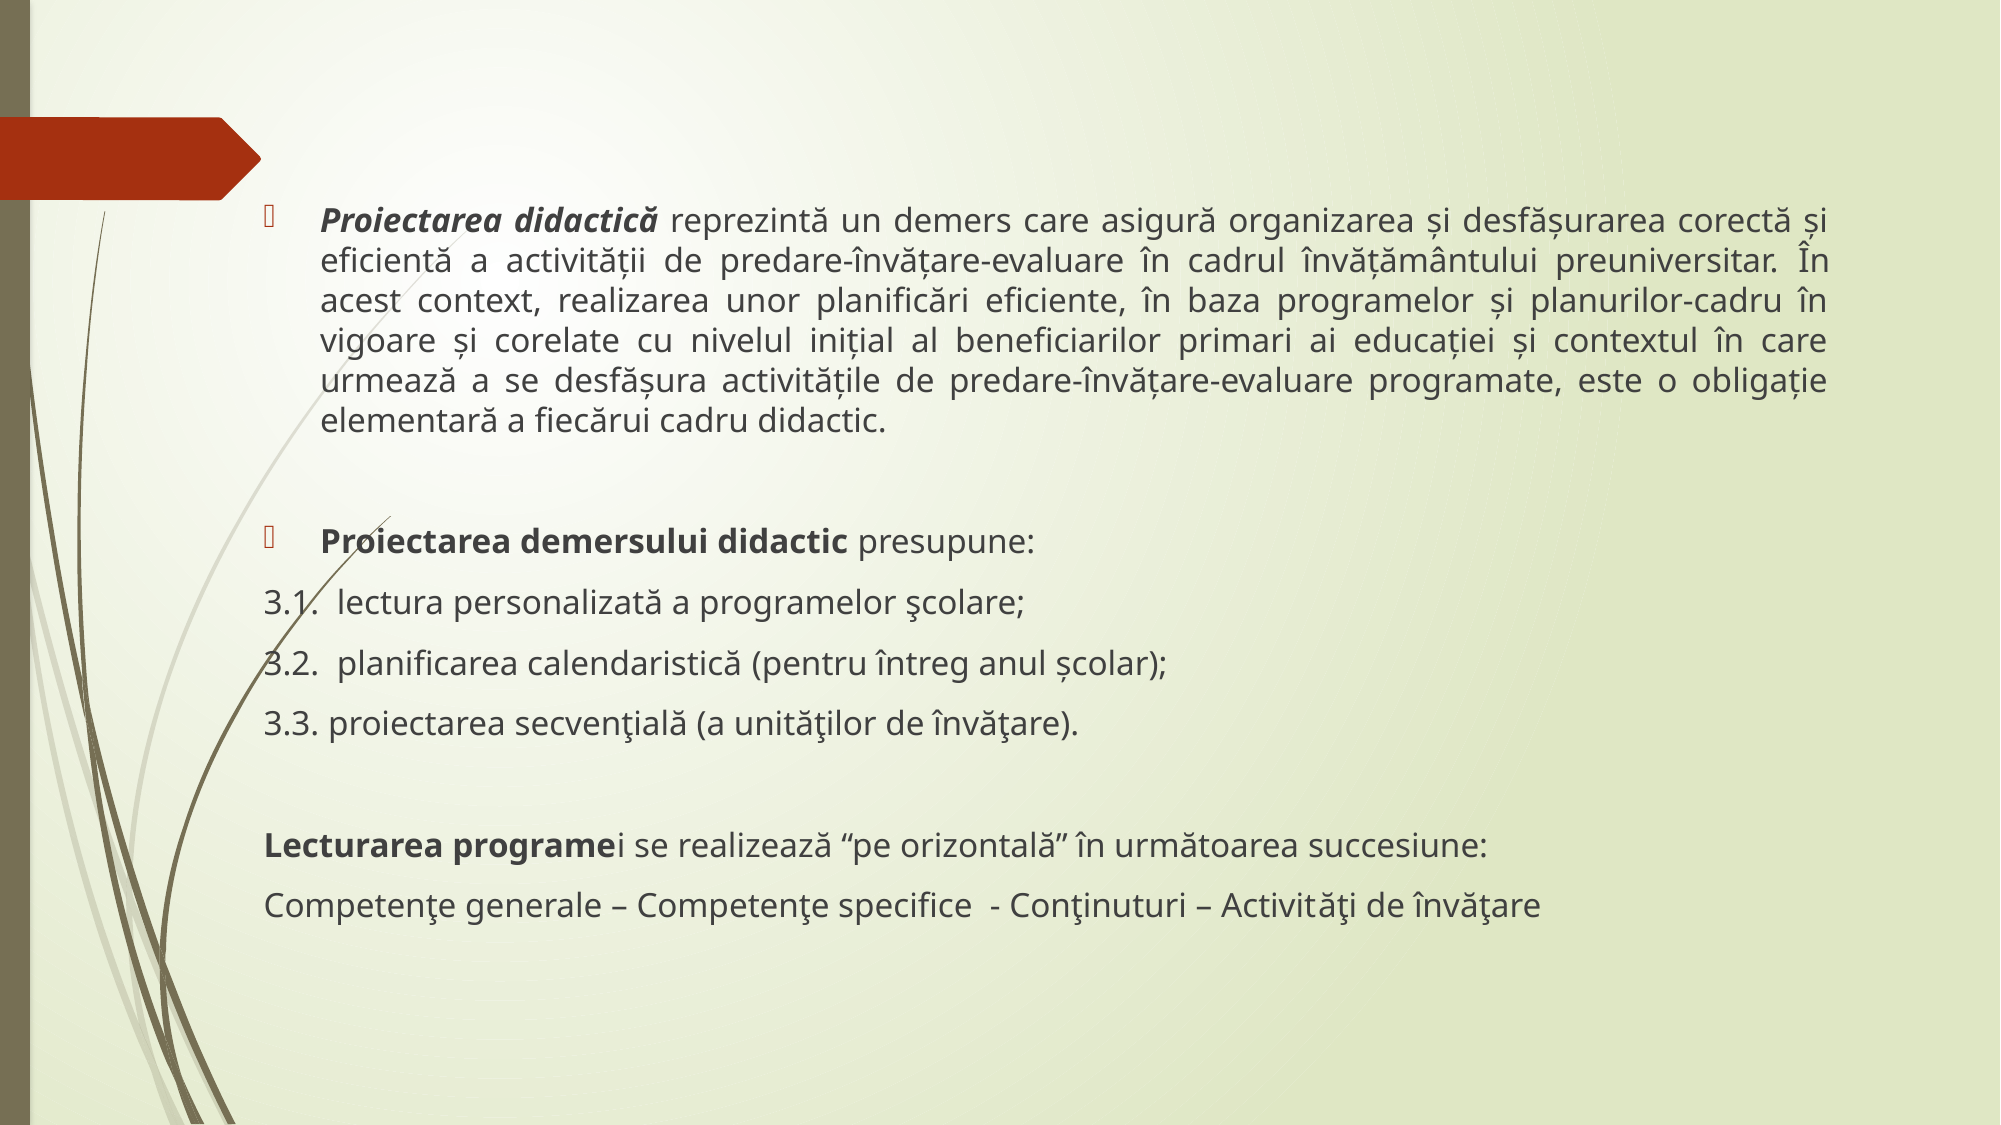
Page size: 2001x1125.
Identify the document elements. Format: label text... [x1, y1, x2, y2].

list Proiectarea didactică reprezintă un demers care asigură organizarea și desfășurarea corectă și eficientă a activității de predare-învățare-evaluare în cadrul învățământului preuniversitar. În acest context, realizarea unor planificări eficiente, în baza programelor și planurilor-cadru în vigoare și corelate cu nivelul inițial al beneficiarilor primari ai educației și contextul în care urmează a se desfășura activitățile de predare-învățare-evaluare programate, este o obligație elementară a fiecărui cadru didactic. Proiectarea demersului didactic presupune: 3.1. lectura personalizată a programelor şcolare; 3.2. planificarea calendaristică (pentru întreg anul școlar); 3.3. proiectarea secvenţială (a unităţilor de învăţare). Lecturarea programei se realizează “pe orizontală” în următoarea succesiune: Competenţe generale – Competenţe specifice - Conţinuturi – Activităţi de învăţare [248, 192, 1846, 1089]
